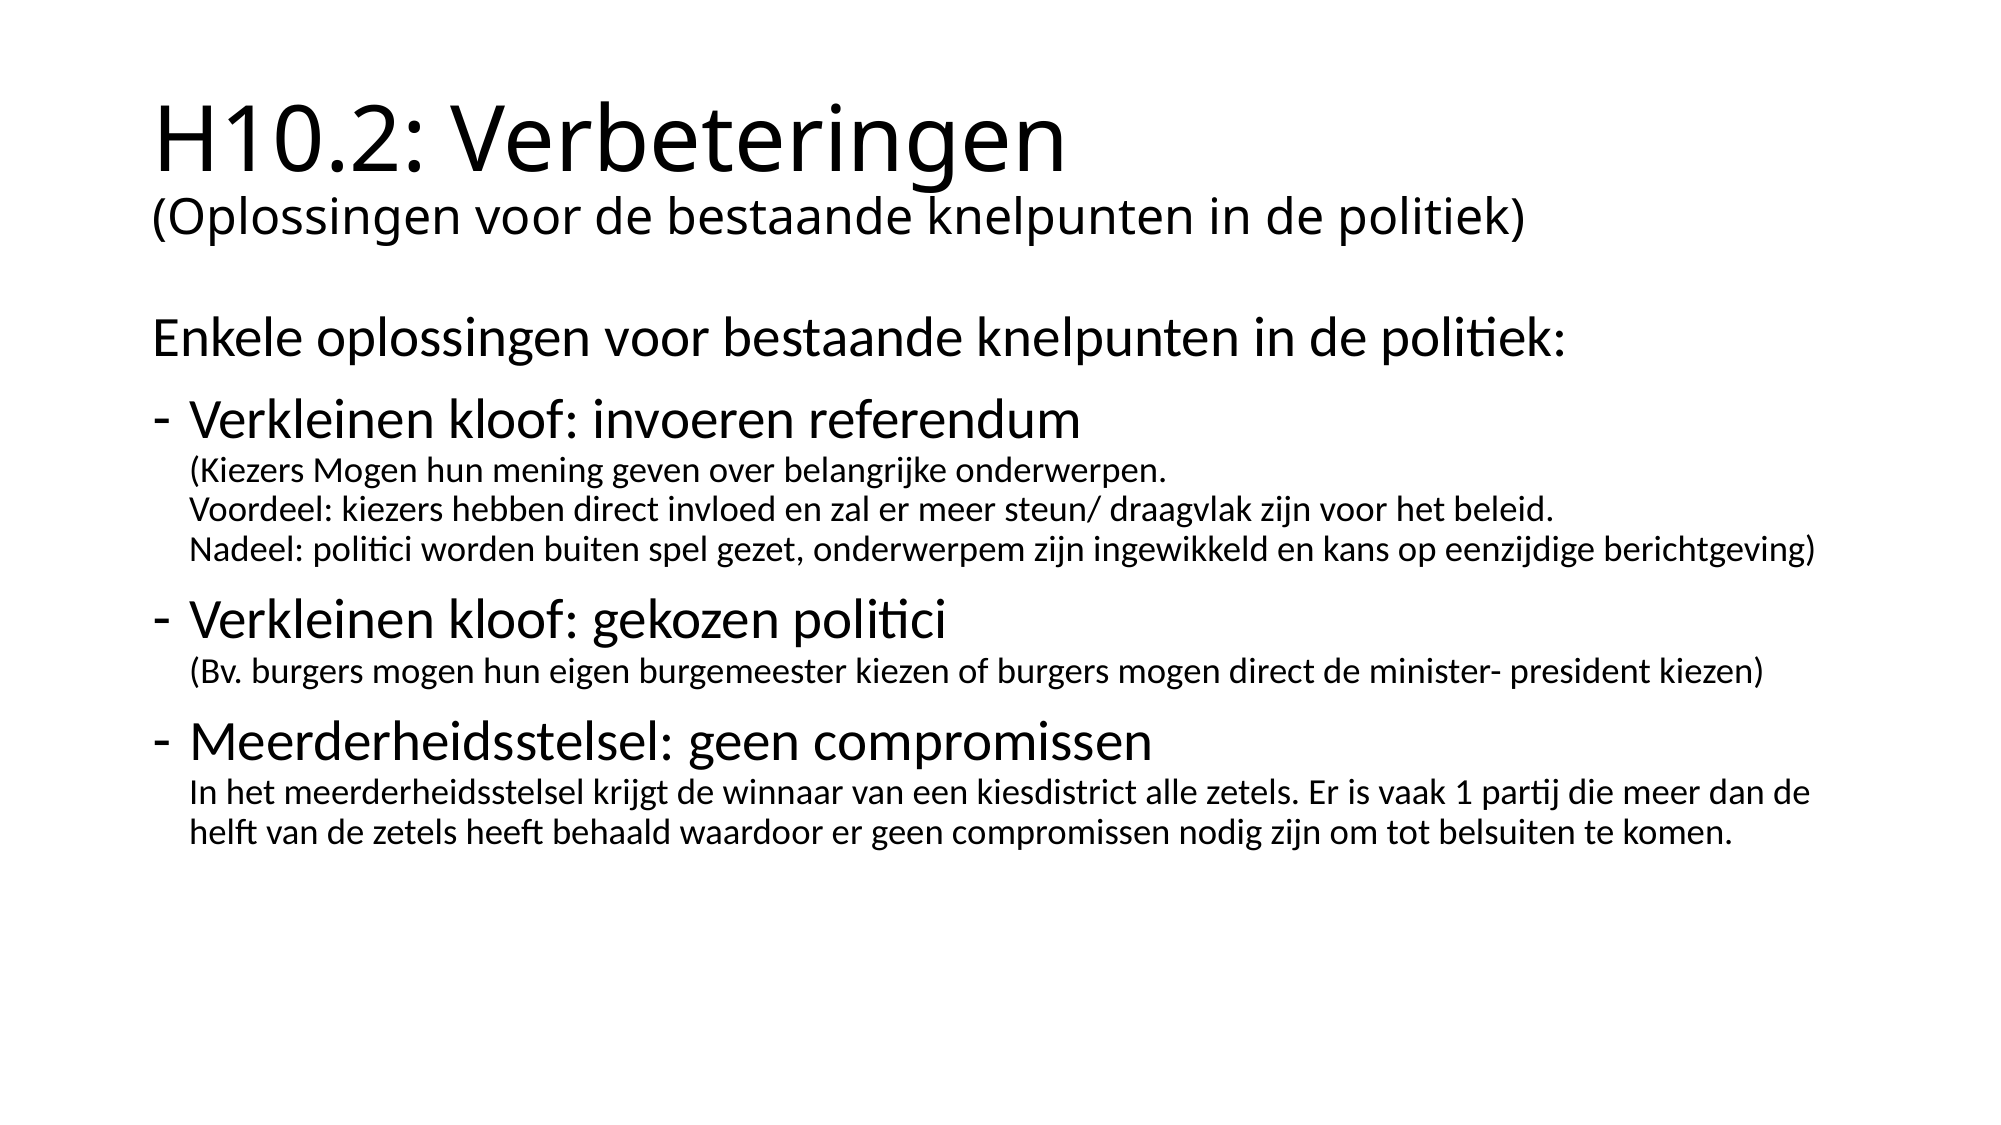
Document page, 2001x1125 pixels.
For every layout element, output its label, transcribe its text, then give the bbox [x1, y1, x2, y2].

list Enkele oplossingen voor bestaande knelpunten in de politiek: Verkleinen kloof: invoeren referendum (Kiezers Mogen hun mening geven over belangrijke onderwerpen. Voordeel: kiezers hebben direct invloed en zal er meer steun/ draagvlak zijn voor het beleid. Nadeel: politici worden buiten spel gezet, onderwerpem zijn ingewikkeld en kans op eenzijdige berichtgeving) Verkleinen kloof: gekozen politici (Bv. burgers mogen hun eigen burgemeester kiezen of burgers mogen direct de minister- president kiezen) Meerderheidsstelsel: geen compromissen In het meerderheidsstelsel krijgt de winnaar van een kiesdistrict alle zetels. Er is vaak 1 partij die meer dan de helft van de zetels heeft behaald waardoor er geen compromissen nodig zijn om tot belsuiten te komen. [137, 299, 1863, 1014]
title H10.2: Verbeteringen (Oplossingen voor de bestaande knelpunten in de politiek) [137, 59, 1863, 278]
